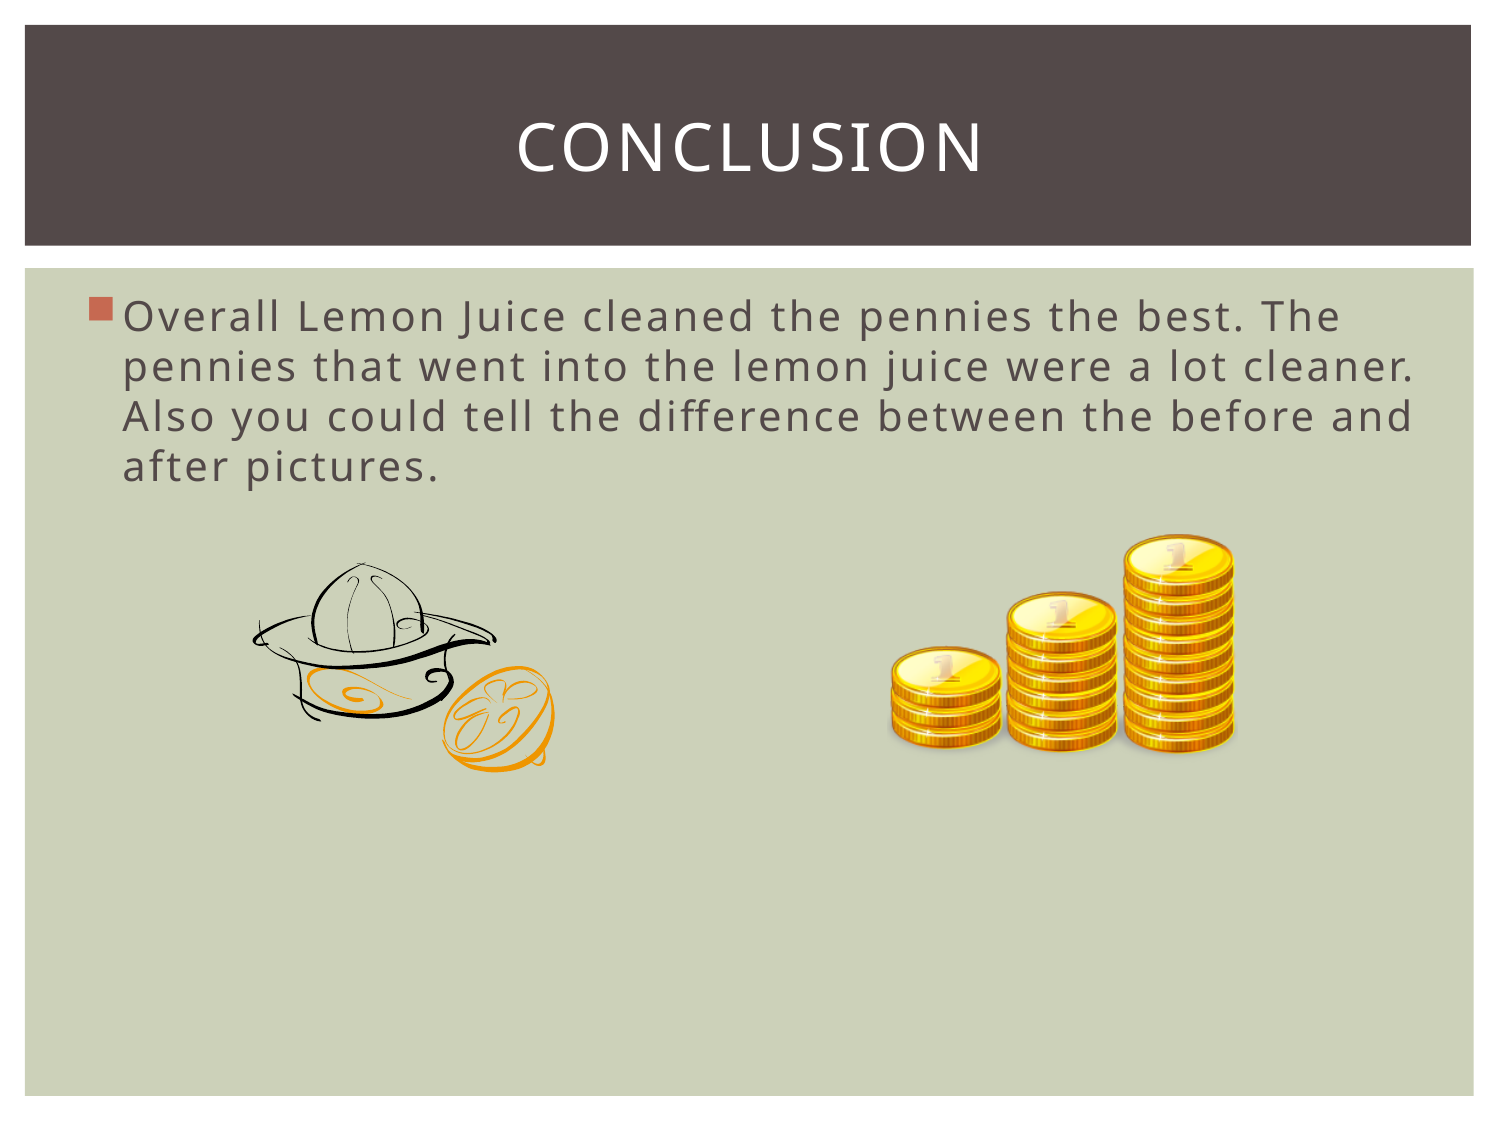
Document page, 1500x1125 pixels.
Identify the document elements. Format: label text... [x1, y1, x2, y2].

picture [887, 449, 1238, 801]
title Conclusion [62, 58, 1438, 232]
list Overall Lemon Juice cleaned the pennies the best. The pennies that went into the lemon juice were a lot cleaner. Also you could tell the difference between the before and after pictures. [62, 281, 1442, 1005]
picture [249, 562, 566, 773]
